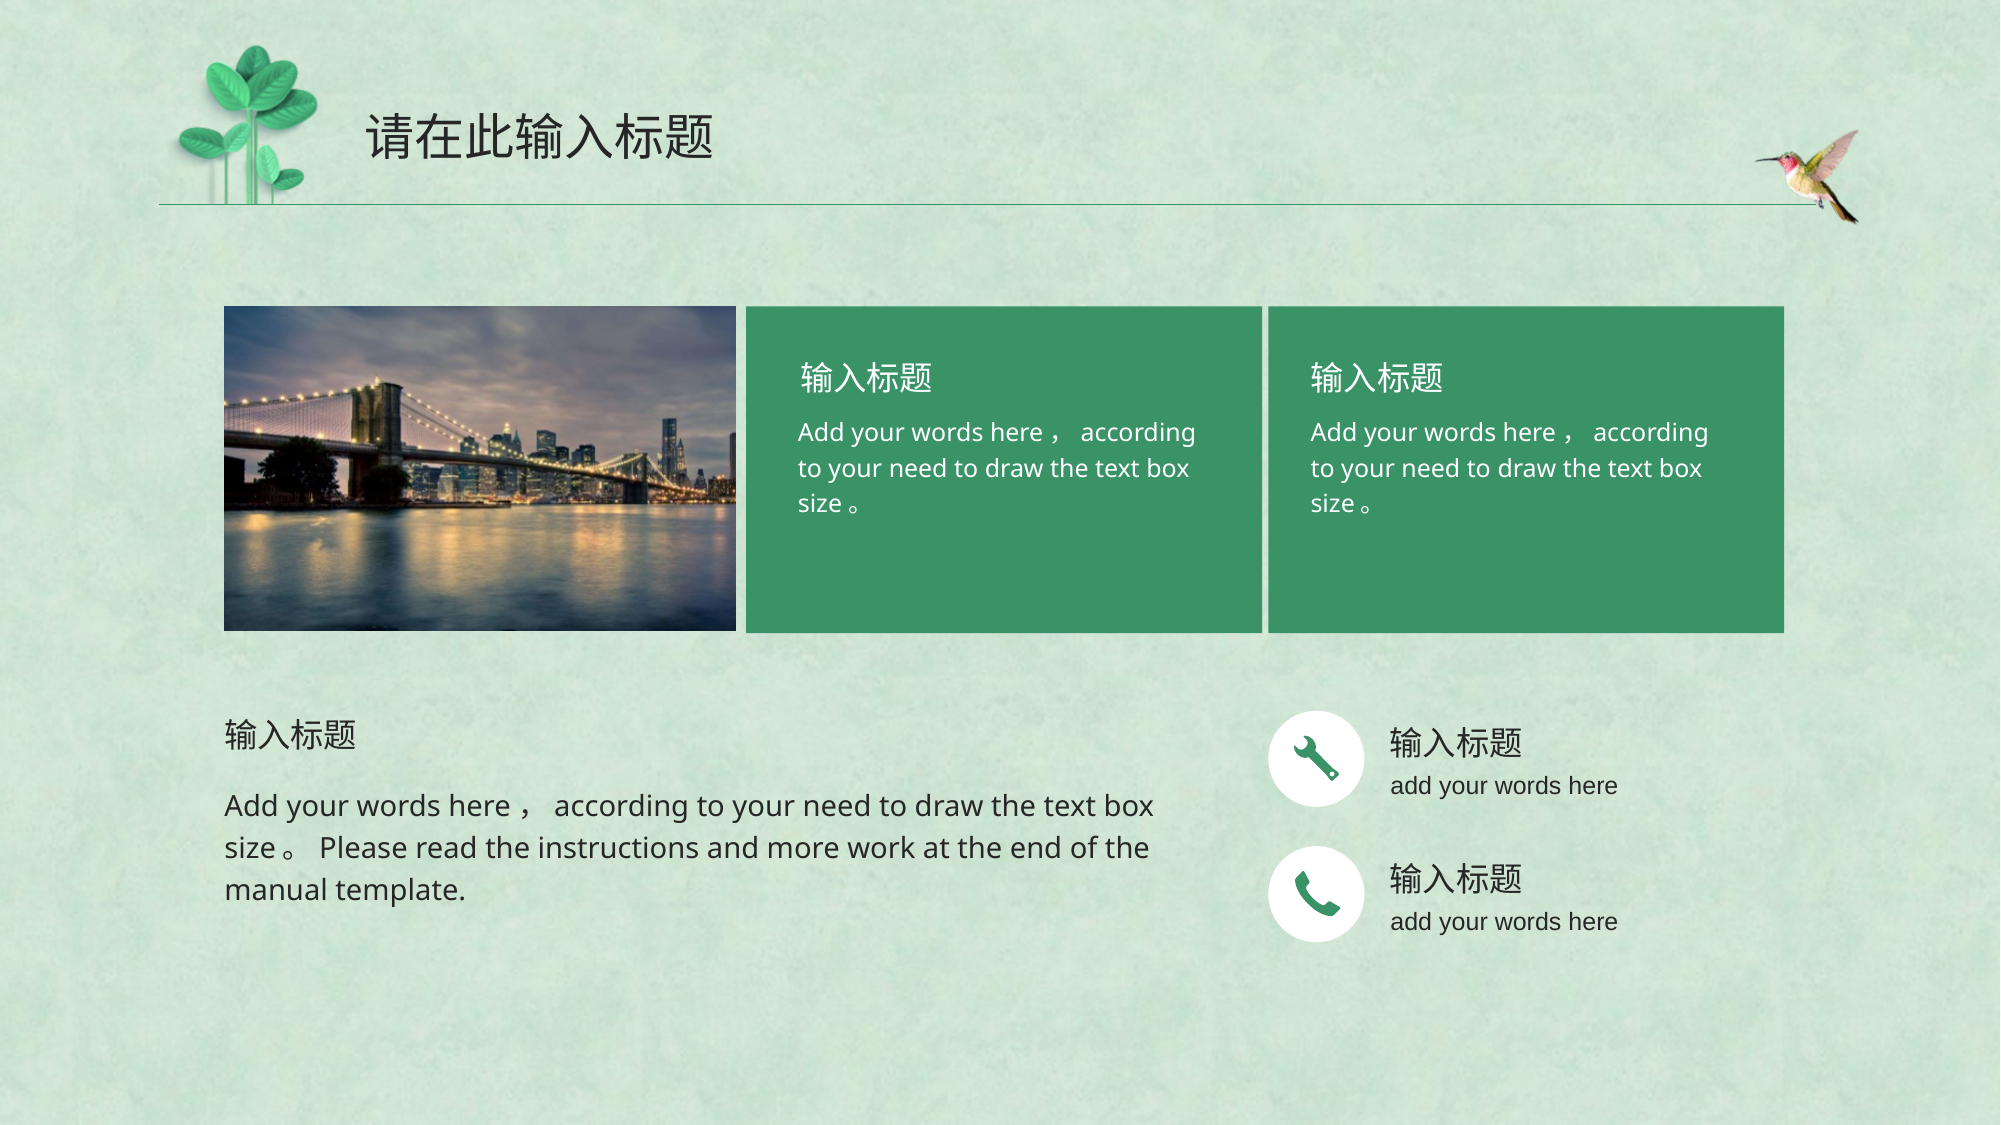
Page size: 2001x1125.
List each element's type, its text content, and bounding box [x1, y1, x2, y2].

text_box [1295, 871, 1341, 917]
text_box 输入标题 [1310, 356, 1695, 397]
text_box Add your words here，according to your need to draw the text box size。 [1310, 410, 1730, 518]
text_box add your words here [1390, 905, 1774, 936]
text_box add your words here [1390, 769, 1774, 800]
text_box 输入标题 [800, 356, 1184, 397]
text_box Add your words here，according to your need to draw the text box size。 [798, 410, 1217, 518]
text_box 输入标题 [1389, 858, 1711, 899]
text_box [1268, 710, 1365, 807]
text_box Add your words here，according to your need to draw the text box size。Please read the instructions and more work at the end of the manual template. [224, 780, 1167, 907]
text_box [1293, 735, 1339, 781]
text_box [1268, 846, 1365, 943]
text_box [85, 24, 1817, 205]
picture [0, 0, 2001, 1125]
text_box [1268, 306, 1785, 634]
text_box [746, 306, 1263, 634]
text_box 输入标题 [224, 714, 608, 755]
text_box 输入标题 [1389, 722, 1711, 763]
